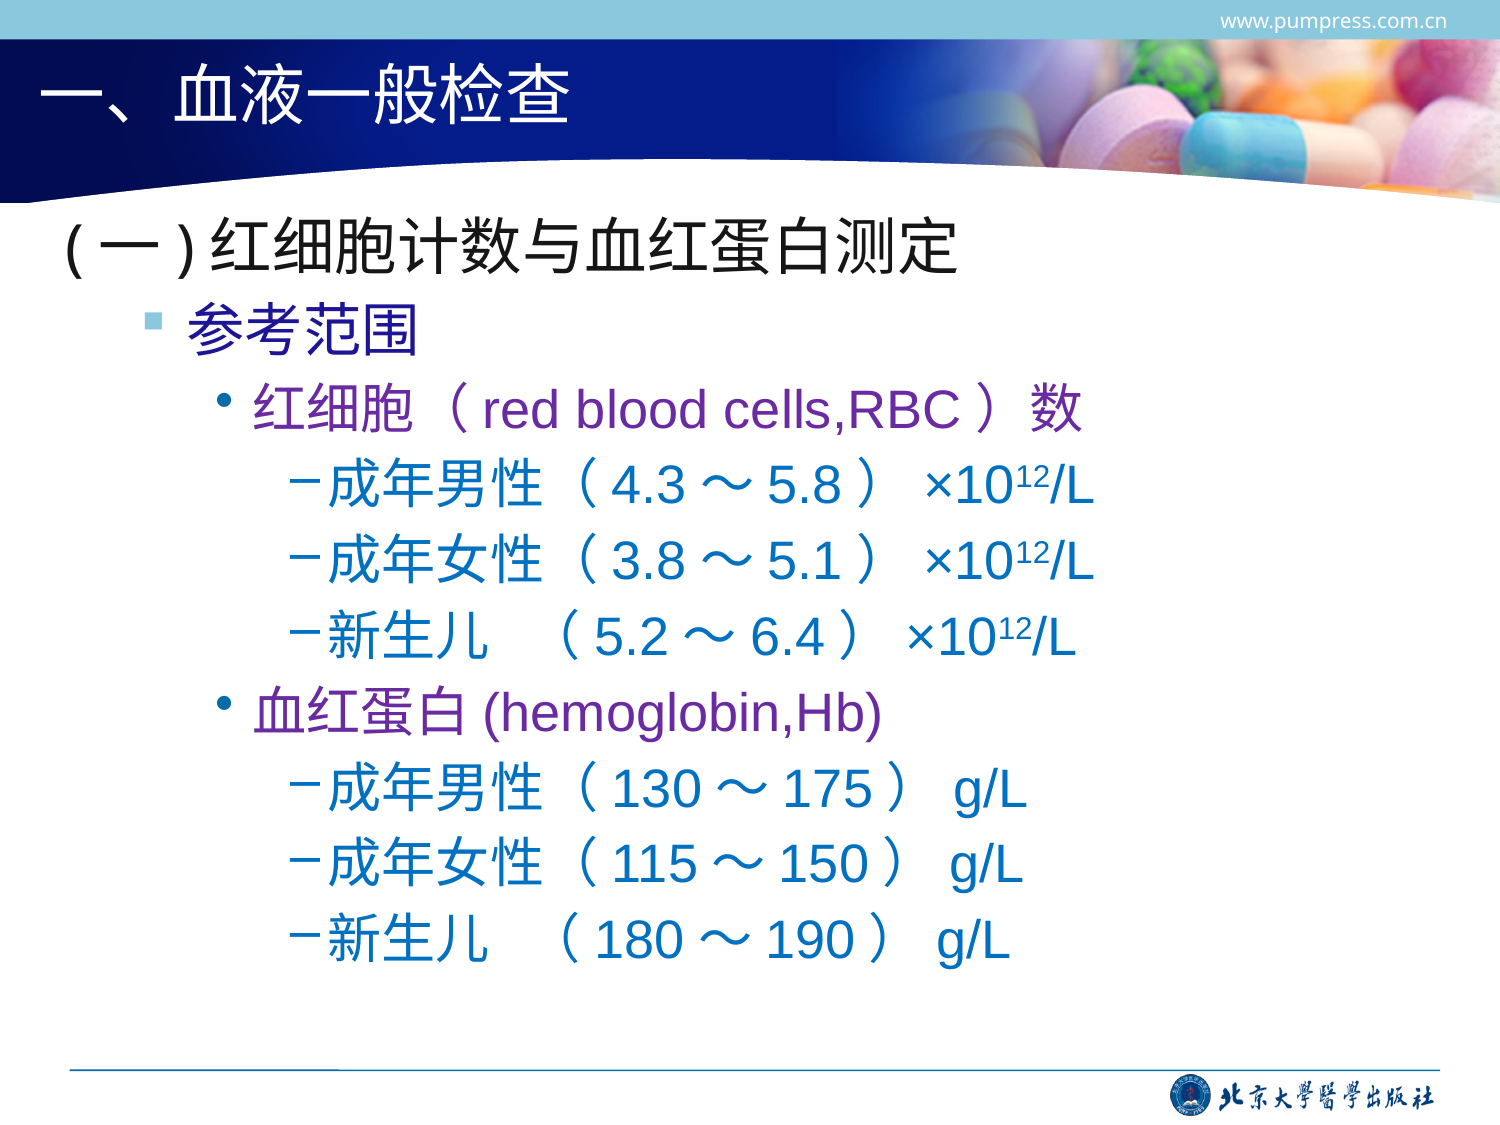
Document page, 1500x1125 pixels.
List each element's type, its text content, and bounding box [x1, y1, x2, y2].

title 一、血液一般检查 [23, 46, 1349, 140]
slide_number www.pumpress.com.cn [1024, 0, 1463, 38]
picture [1170, 1074, 1436, 1118]
list (一)红细胞计数与血红蛋白测定 参考范围 红细胞（red blood cells,RBC）数 成年男性（4.3～5.8）×1012/L 成年女性（3.8～5.1）×1012/L 新生儿 （5.2～6.4）×1012/L 血红蛋白(hemoglobin,Hb) 成年男性（130～175）g/L 成年女性（115～150）g/L 新生儿 （180～190）g/L [49, 198, 1463, 1026]
picture [0, 40, 1500, 203]
